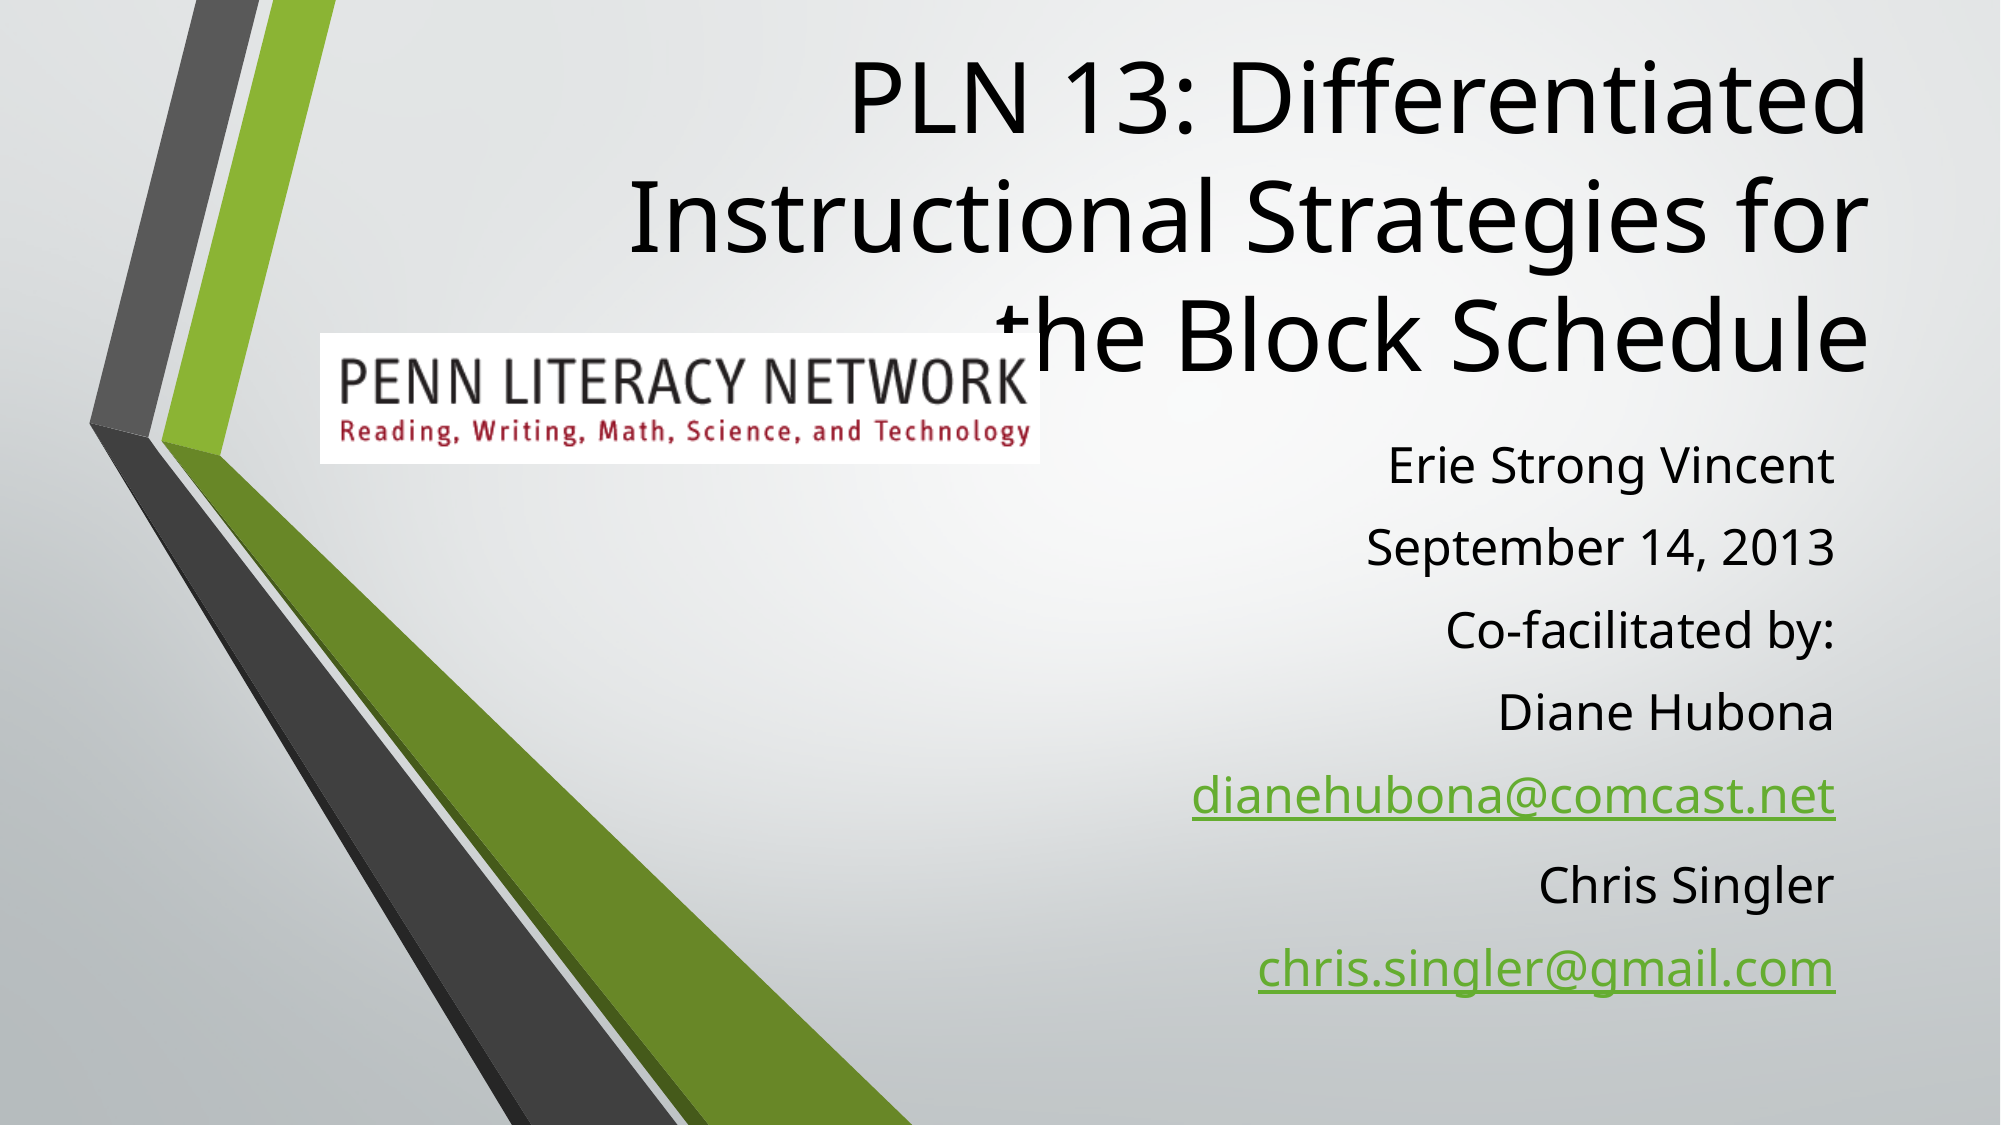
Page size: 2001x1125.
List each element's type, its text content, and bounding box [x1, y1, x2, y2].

subtitle Erie Strong Vincent September 14, 2013 Co-facilitated by: Diane Hubona dianehubona@comcast.net Chris Singler chris.singler@gmail.com [651, 425, 1851, 1125]
title PLN 13: Differentiated Instructional Strategies for the Block Schedule [535, 26, 1887, 545]
picture [320, 333, 1040, 464]
